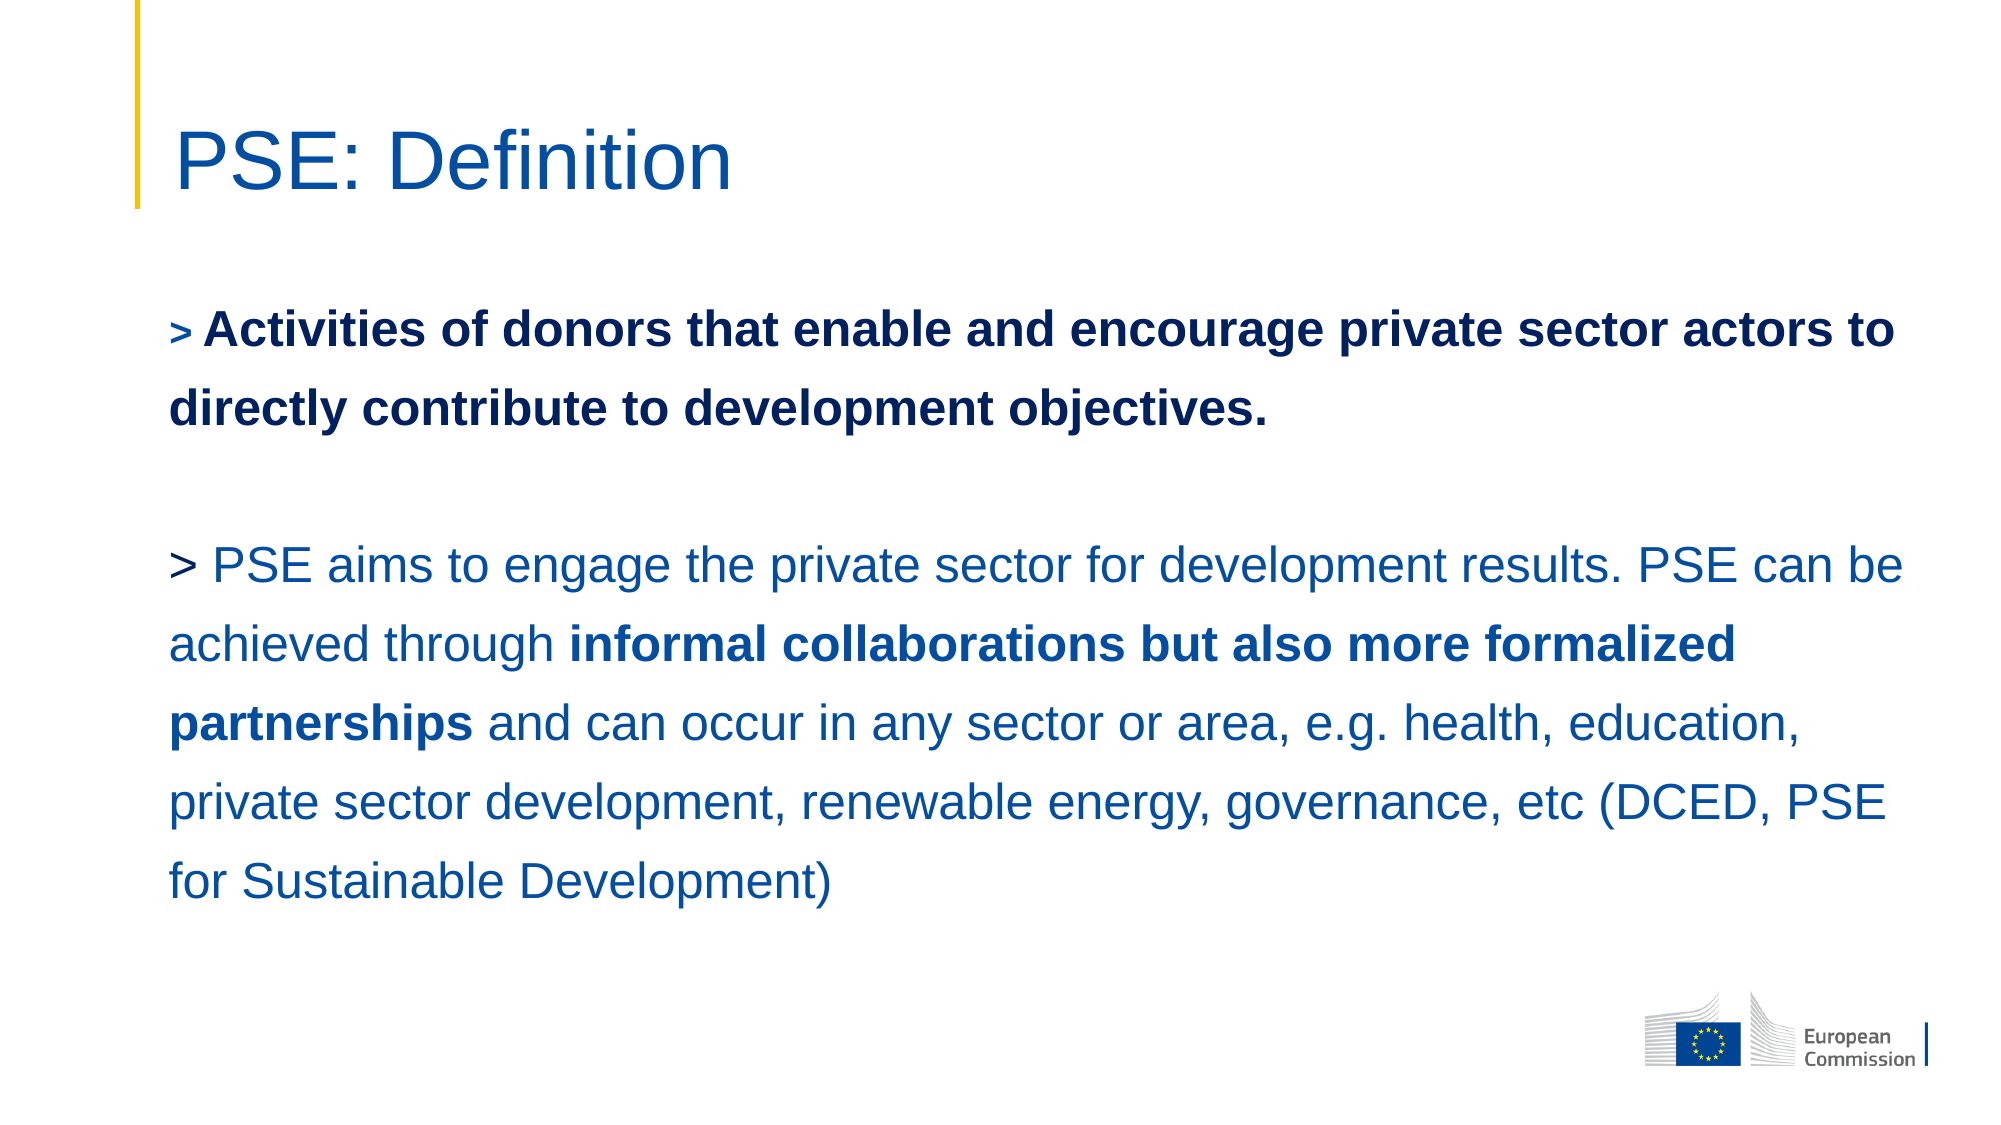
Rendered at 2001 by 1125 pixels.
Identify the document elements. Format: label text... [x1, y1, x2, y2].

text_box > Activities of donors that enable and encourage private sector actors to directly contribute to development objectives. > PSE aims to engage the private sector for development results. PSE can be achieved through informal collaborations but also more formalized partnerships and can occur in any sector or area, e.g. health, education, private sector development, renewable energy, governance, etc (DCED, PSE for Sustainable Development) [35, 207, 1965, 909]
picture [1645, 991, 1928, 1066]
title PSE: Definition [159, 79, 1885, 207]
